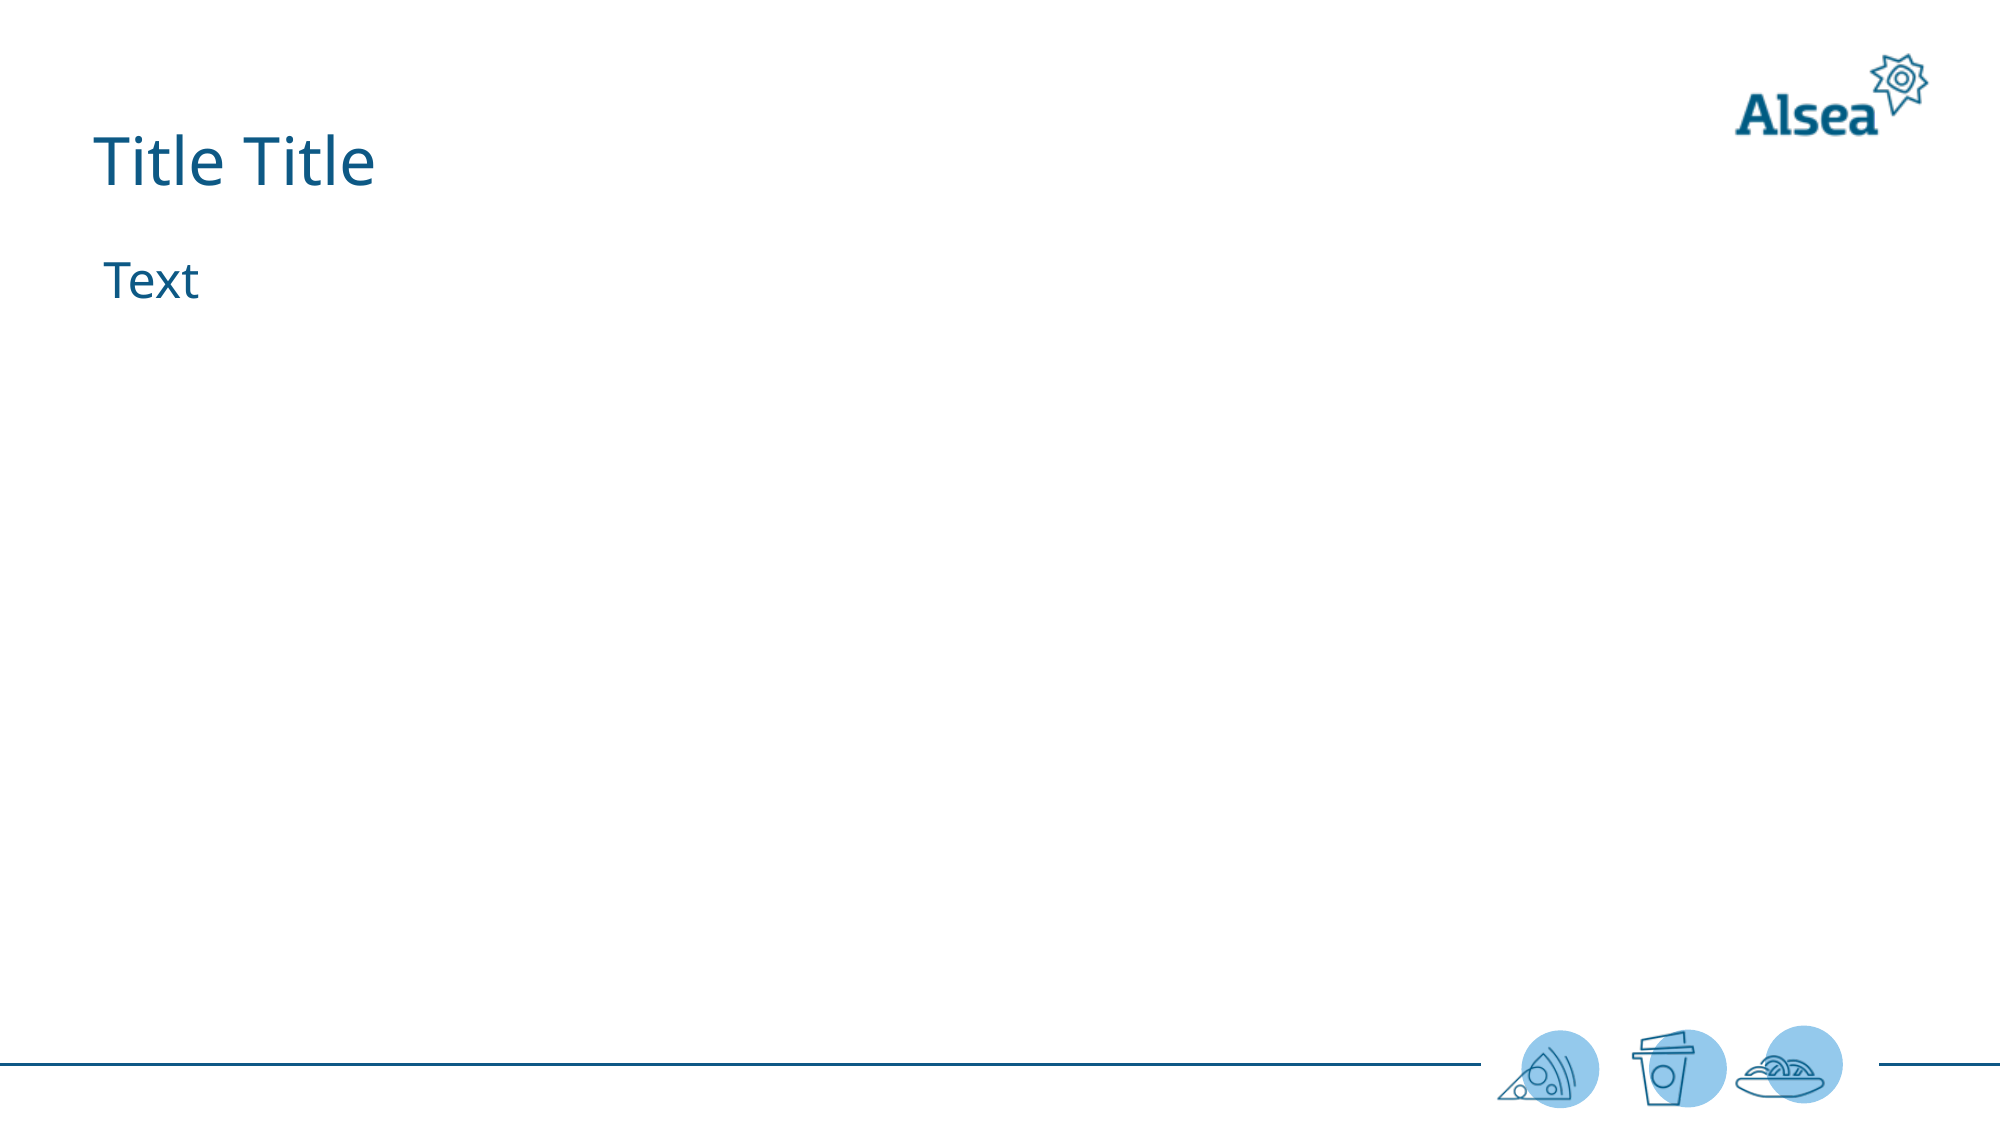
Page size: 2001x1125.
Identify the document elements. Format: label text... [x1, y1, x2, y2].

picture [1620, 1025, 1707, 1112]
picture [1726, 46, 1933, 146]
picture [1731, 1028, 1829, 1125]
text_box Title Title [85, 39, 386, 207]
picture [1492, 1029, 1581, 1118]
text_box Text [88, 240, 299, 316]
